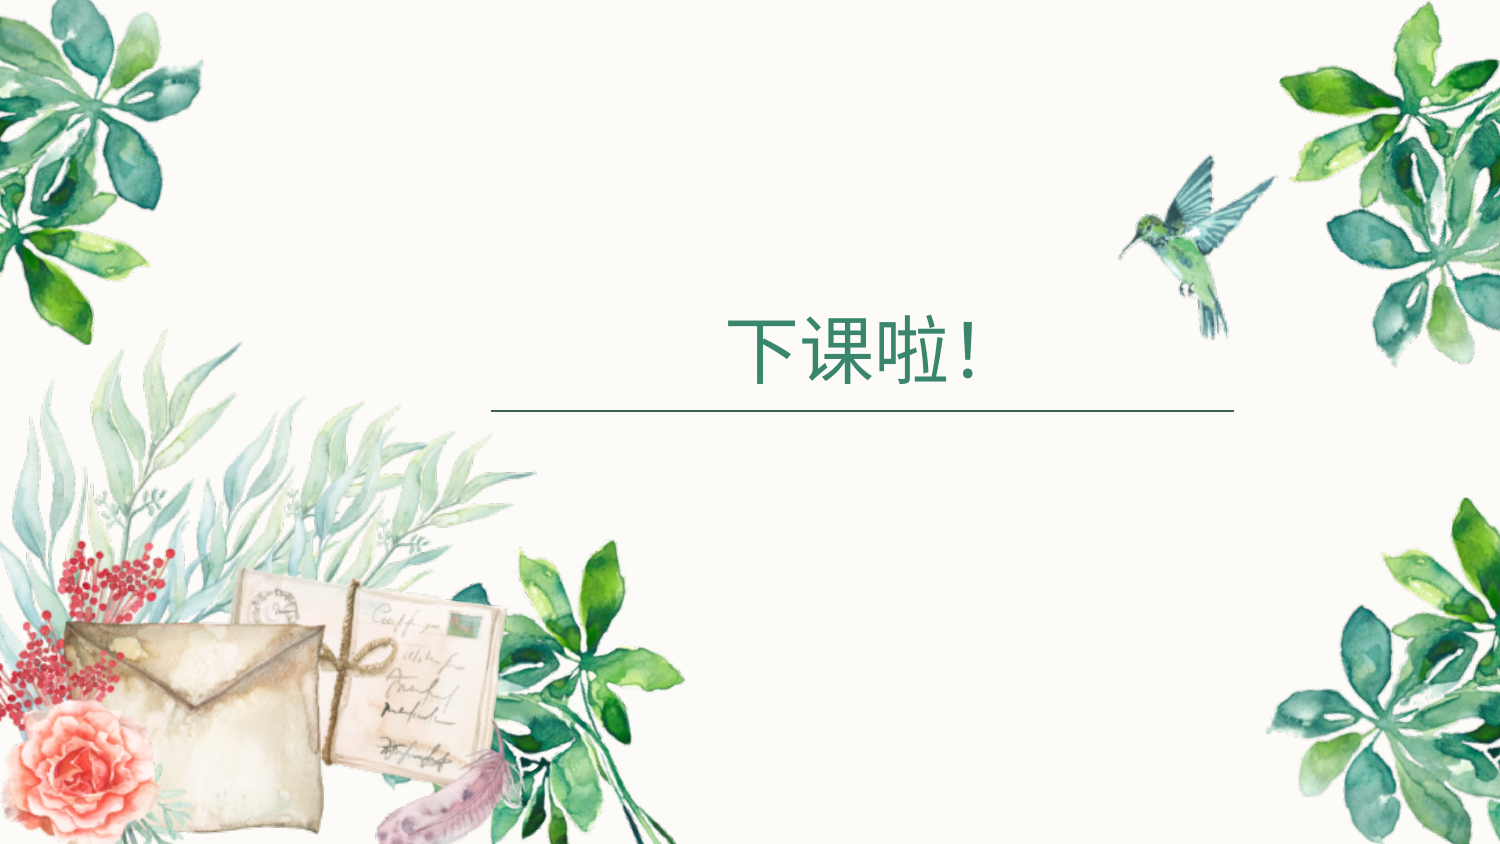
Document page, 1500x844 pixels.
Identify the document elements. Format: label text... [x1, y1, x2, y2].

text_box 下课啦！ [496, 297, 1082, 400]
picture [0, 0, 1500, 844]
